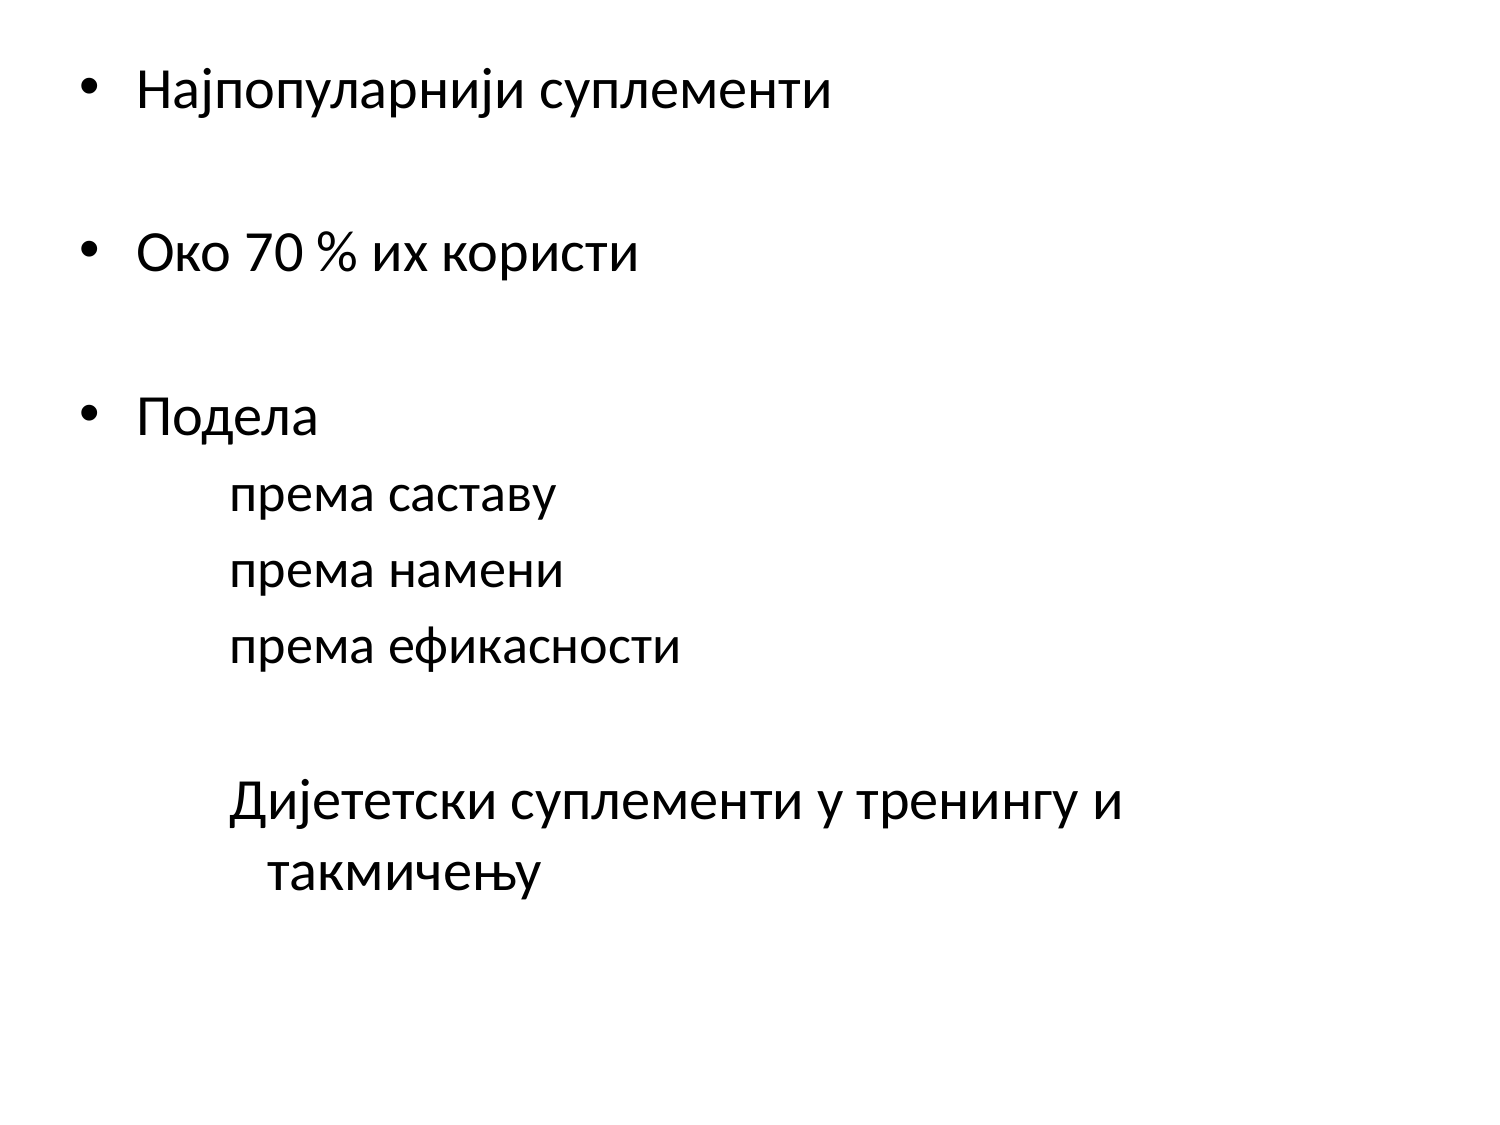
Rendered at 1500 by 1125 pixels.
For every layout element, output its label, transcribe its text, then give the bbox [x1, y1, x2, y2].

list Најпопуларнији суплементи Око 70 % их користи Подела према саставу према намени према ефикасности Дијететски суплементи у тренингу и такмичењу [64, 42, 1424, 1125]
